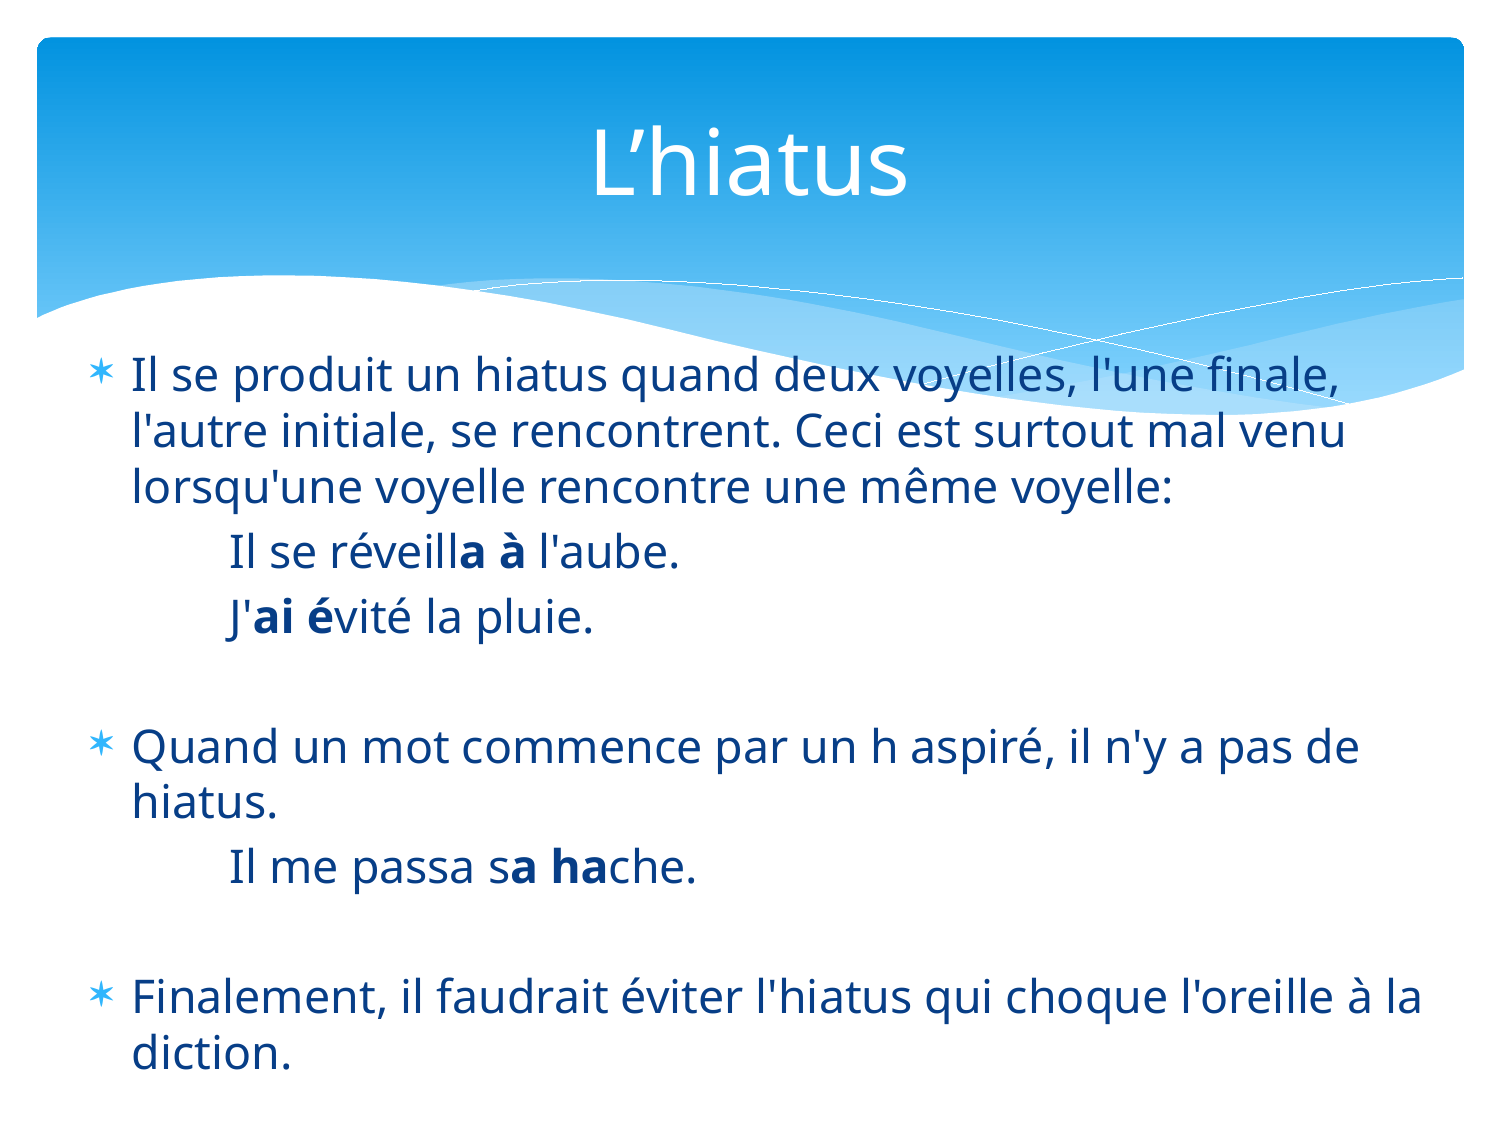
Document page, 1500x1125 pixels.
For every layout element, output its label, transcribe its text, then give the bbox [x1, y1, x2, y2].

list Il se produit un hiatus quand deux voyelles, l'une finale, l'autre initiale, se rencontrent. Ceci est surtout mal venu lorsqu'une voyelle rencontre une même voyelle: Il se réveilla à l'aube. J'ai évité la pluie. Quand un mot commence par un h aspiré, il n'y a pas de hiatus. Il me passa sa hache. Finalement, il faudrait éviter l'hiatus qui choque l'oreille à la diction. [75, 337, 1445, 1102]
title L’hiatus [75, 55, 1425, 261]
